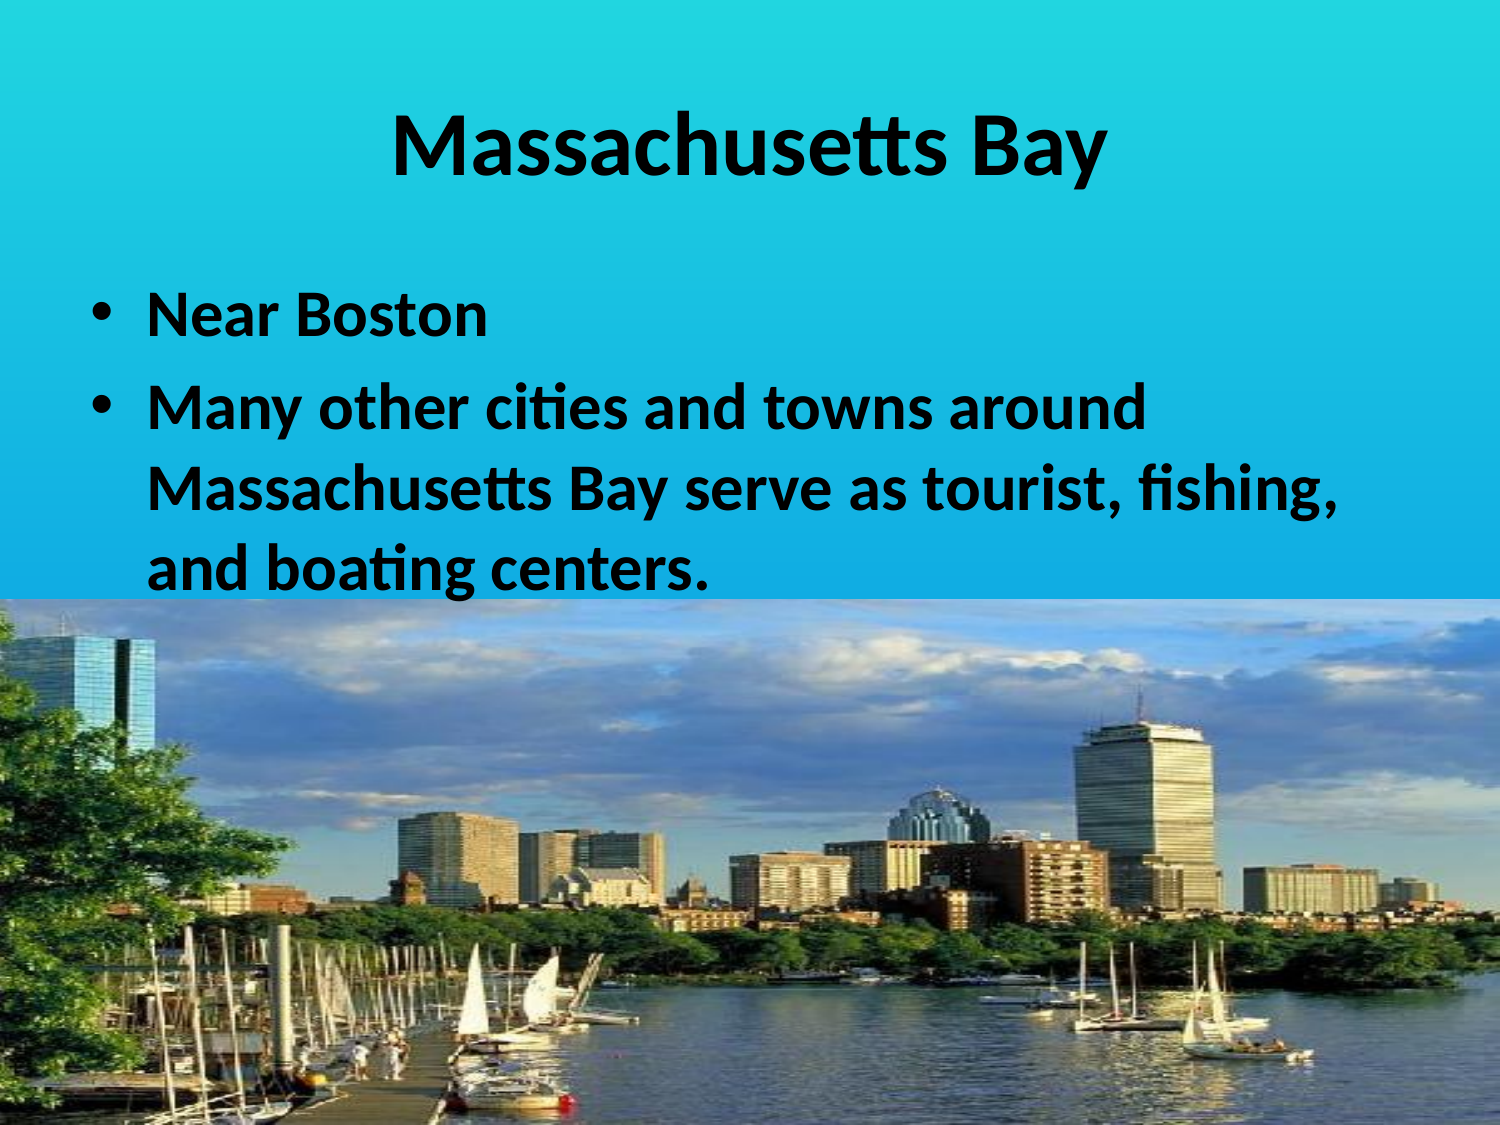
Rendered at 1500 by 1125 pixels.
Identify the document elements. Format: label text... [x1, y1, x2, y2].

picture [0, 600, 1500, 1125]
title Massachusetts Bay [74, 44, 1426, 233]
list Near Boston Many other cities and towns around Massachusetts Bay serve as tourist, fishing, and boating centers. [74, 262, 1426, 589]
